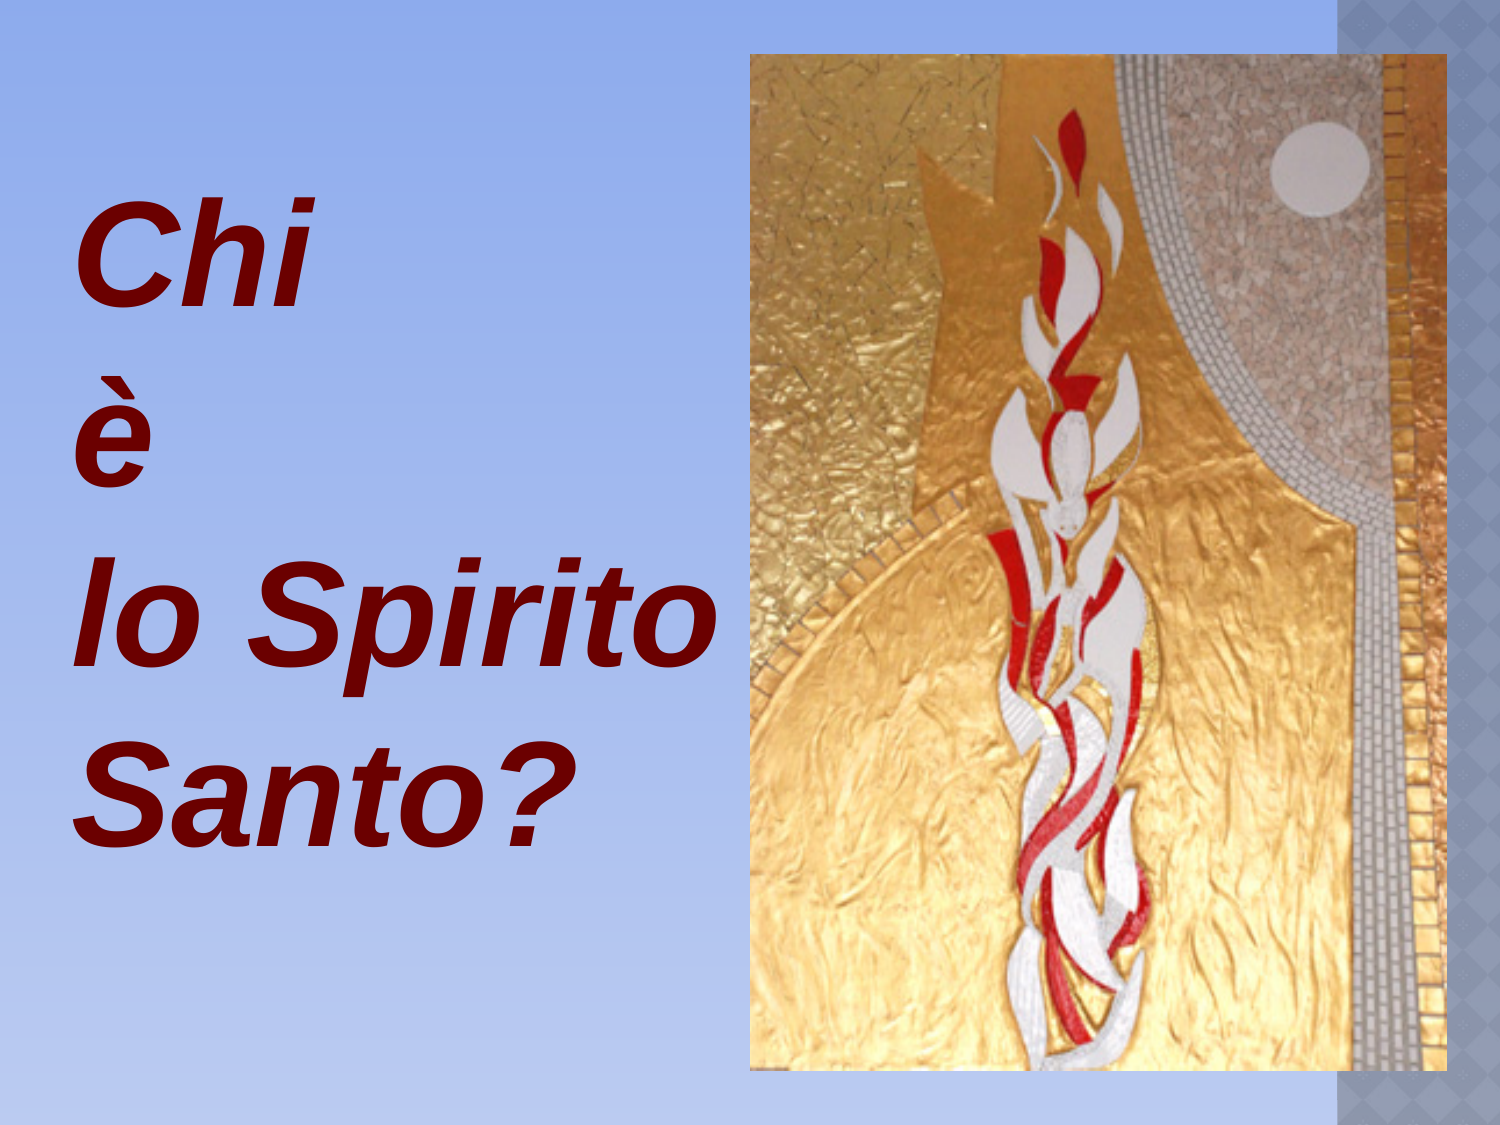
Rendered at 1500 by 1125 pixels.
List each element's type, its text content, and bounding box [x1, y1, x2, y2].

text_box Chi è lo Spirito Santo? [56, 148, 743, 884]
picture [749, 54, 1447, 1071]
